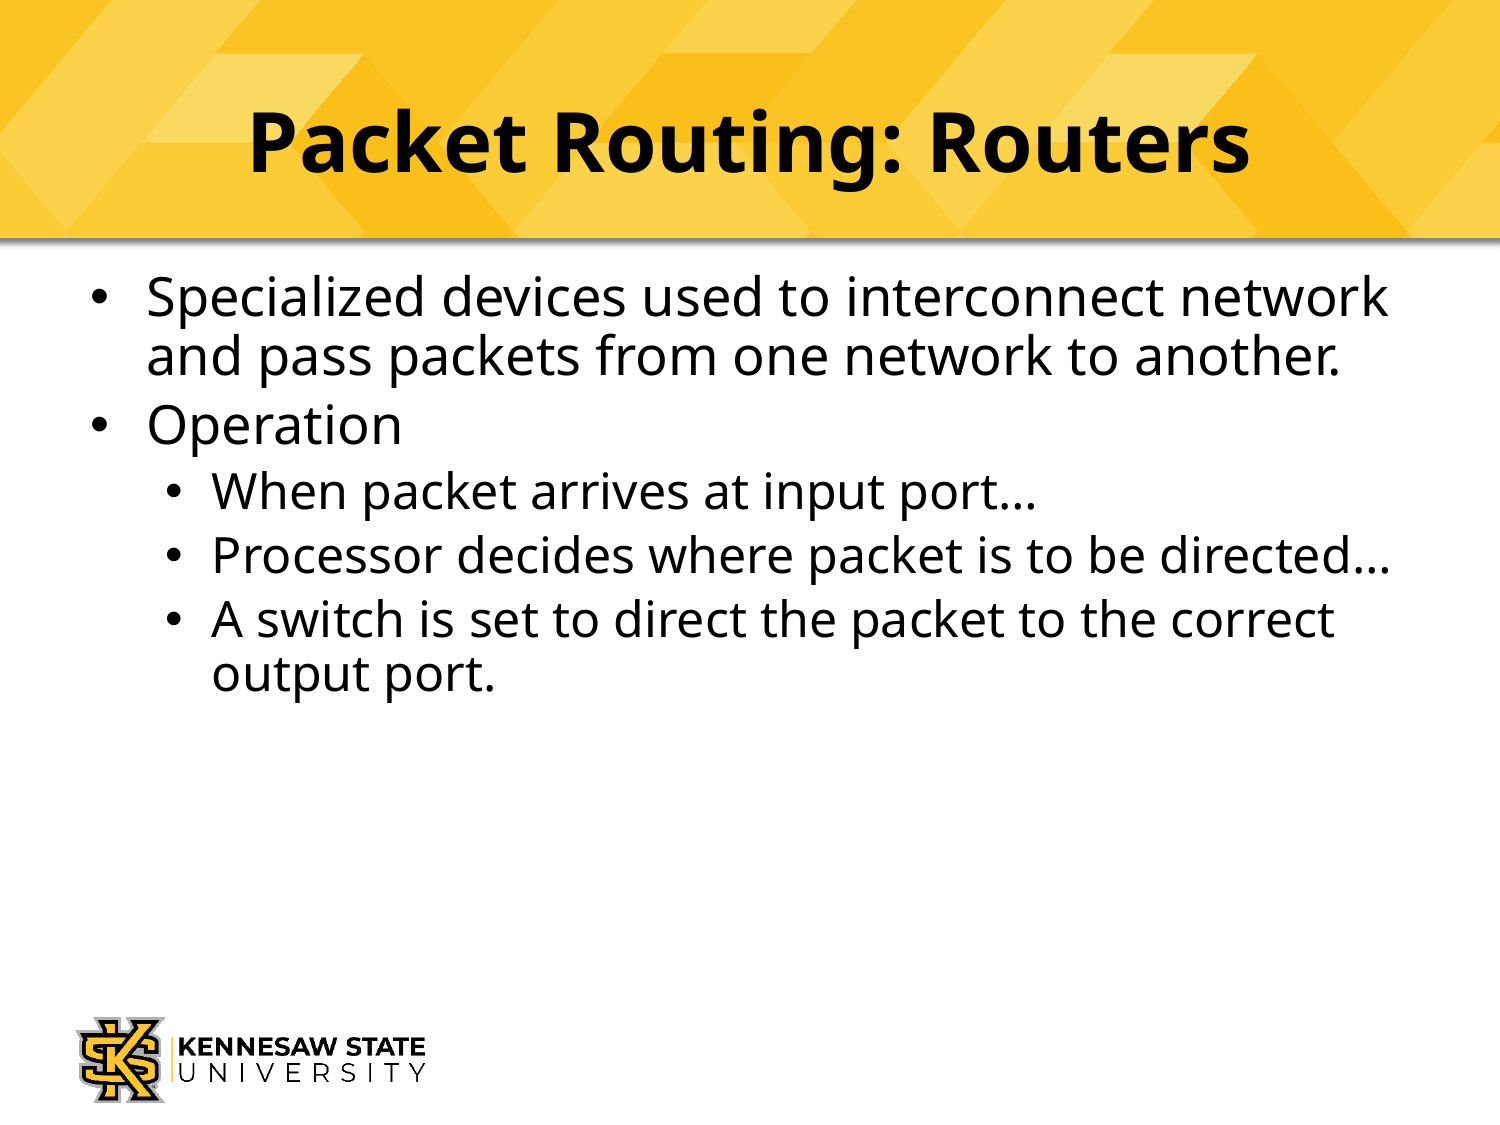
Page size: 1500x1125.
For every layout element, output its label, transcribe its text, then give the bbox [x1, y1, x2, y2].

picture [75, 1017, 425, 1103]
picture [0, 0, 1500, 251]
title Packet Routing: Routers [75, 45, 1425, 233]
list Specialized devices used to interconnect network and pass packets from one network to another. Operation When packet arrives at input port… Processor decides where packet is to be directed… A switch is set to direct the packet to the correct output port. [75, 262, 1438, 1013]
